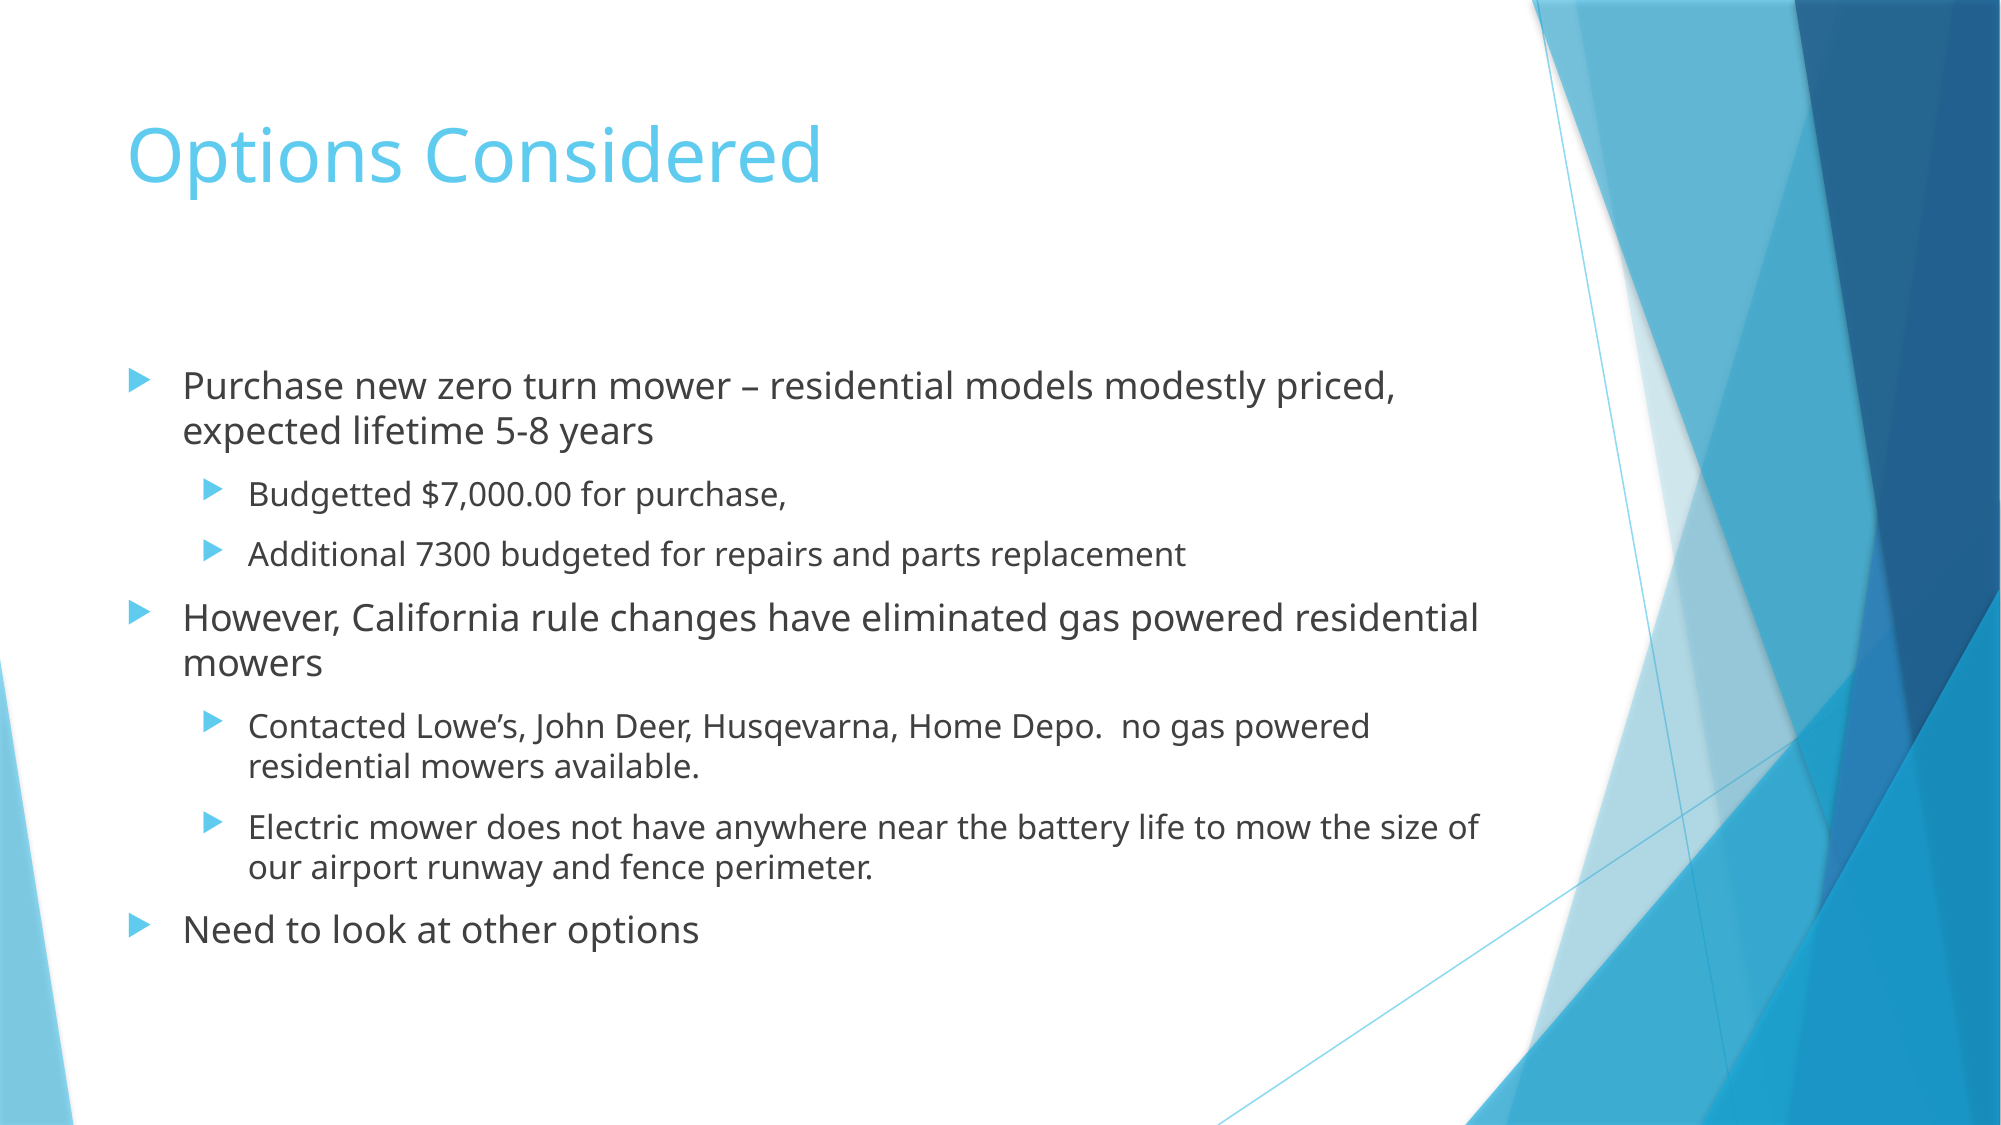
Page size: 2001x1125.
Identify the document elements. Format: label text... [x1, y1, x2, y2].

list Purchase new zero turn mower – residential models modestly priced, expected lifetime 5-8 years Budgetted $7,000.00 for purchase, Additional 7300 budgeted for repairs and parts replacement However, California rule changes have eliminated gas powered residential mowers Contacted Lowe’s, John Deer, Husqevarna, Home Depo. no gas powered residential mowers available. Electric mower does not have anywhere near the battery life to mow the size of our airport runway and fence perimeter. Need to look at other options [111, 354, 1522, 992]
title Options Considered [111, 99, 1522, 317]
